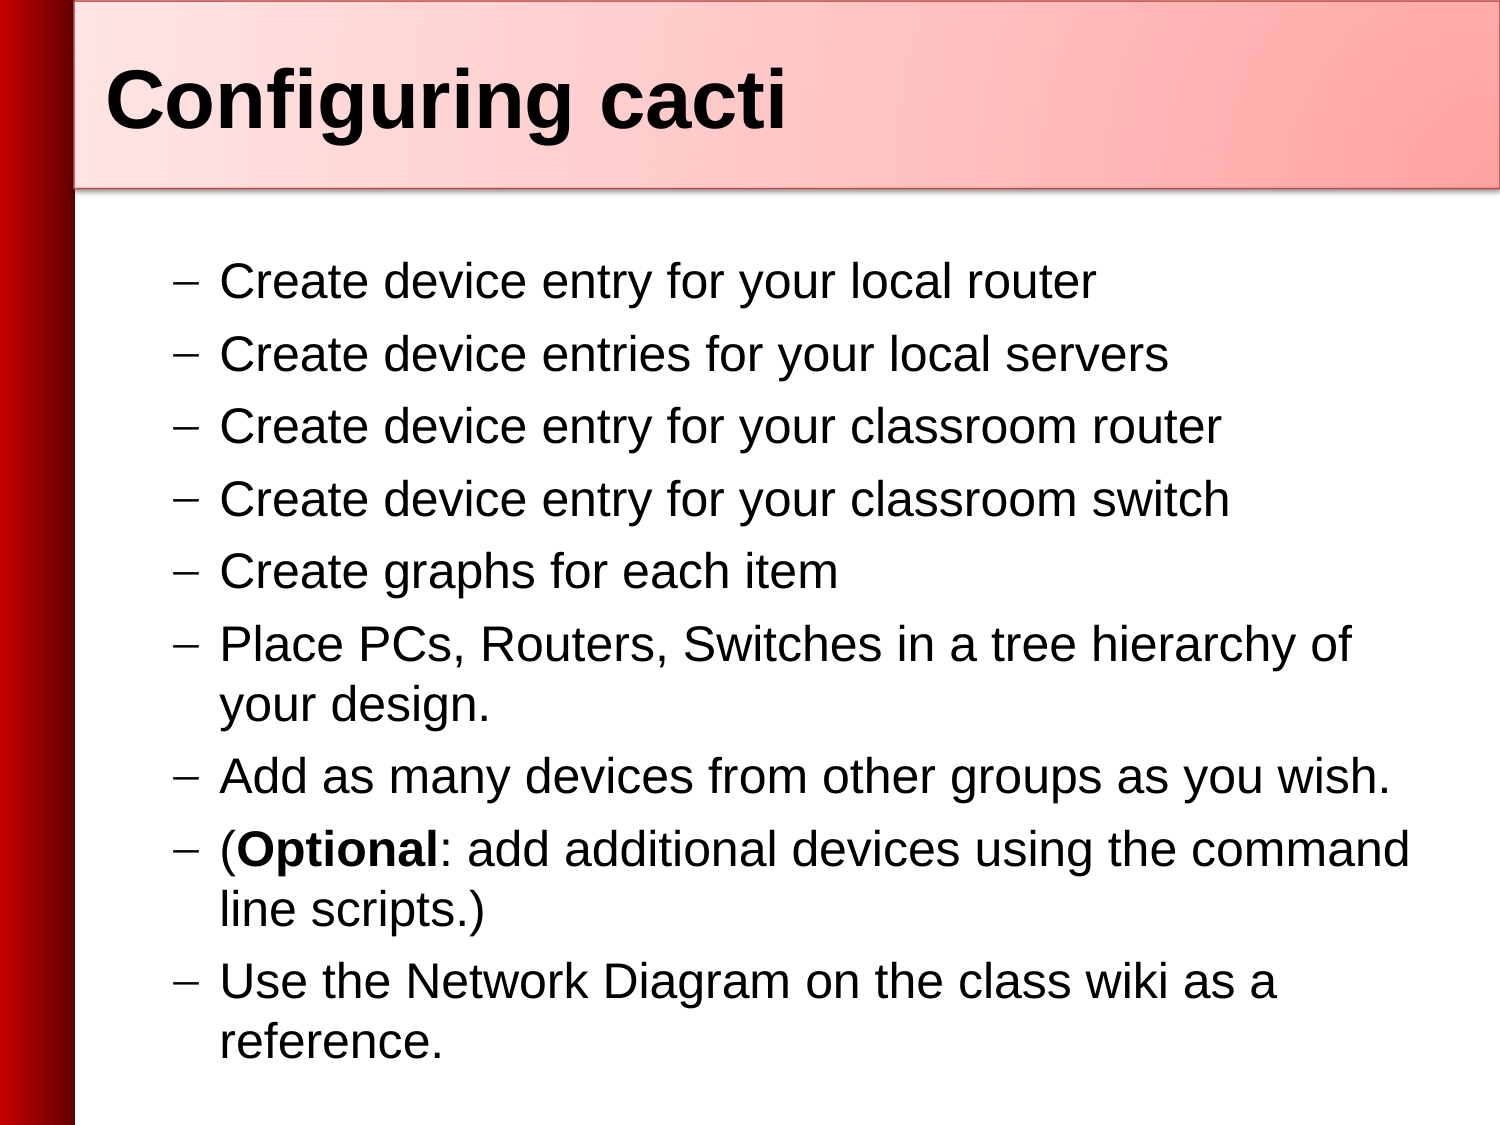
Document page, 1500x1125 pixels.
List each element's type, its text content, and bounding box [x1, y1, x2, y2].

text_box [65, 0, 1500, 201]
text_box Create device entry for your local router Create device entries for your local servers Create device entry for your classroom router Create device entry for your classroom switch Create graphs for each item Place PCs, Routers, Switches in a tree hierarchy of your design. Add as many devices from other groups as you wish. (Optional: add additional devices using the command line scripts.) Use the Network Diagram on the class wiki as a reference. [83, 237, 1434, 1088]
